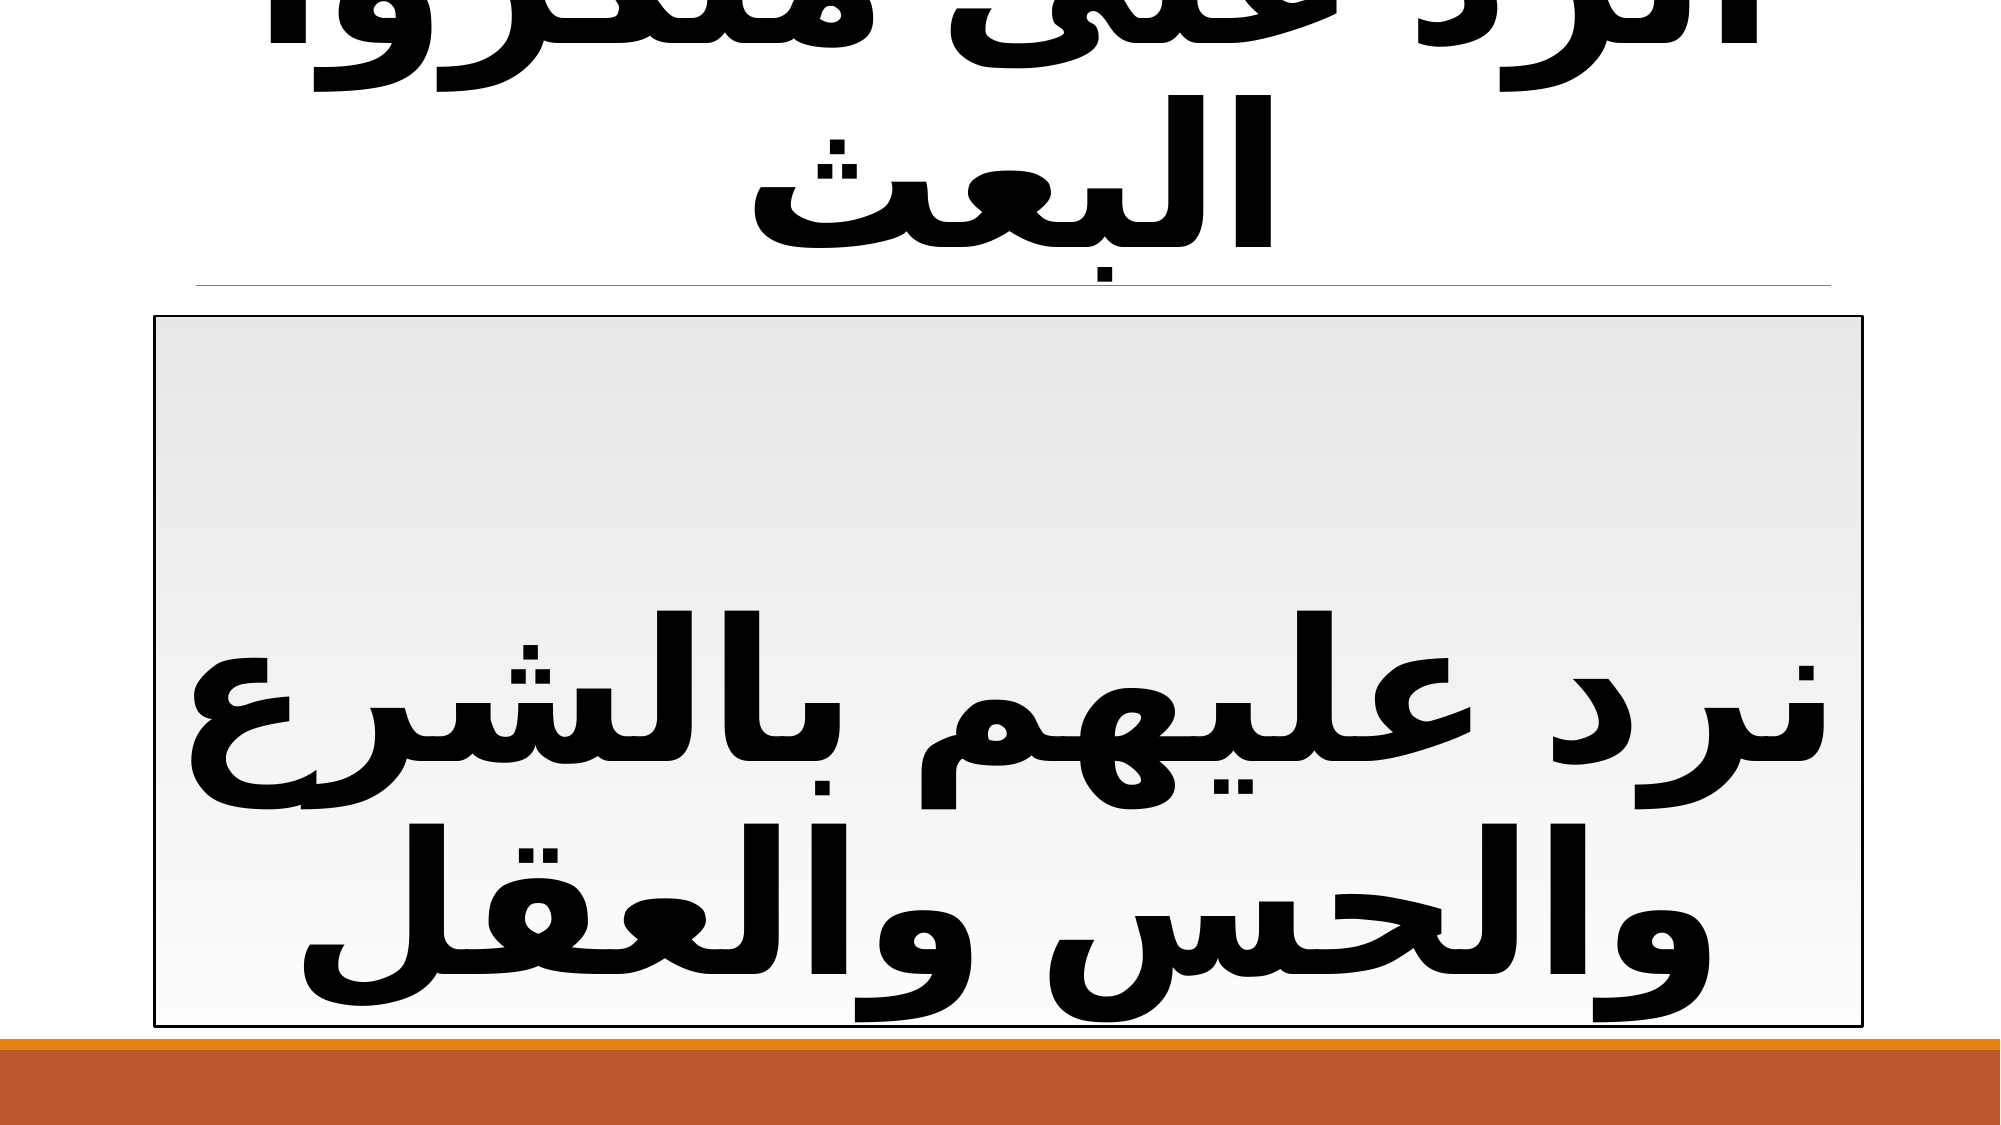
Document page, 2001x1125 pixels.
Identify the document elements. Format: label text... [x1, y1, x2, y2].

title الرد على منكروا البعث [194, 44, 1836, 296]
list نرد عليهم بالشرع والحس والعقل [153, 315, 1864, 1028]
